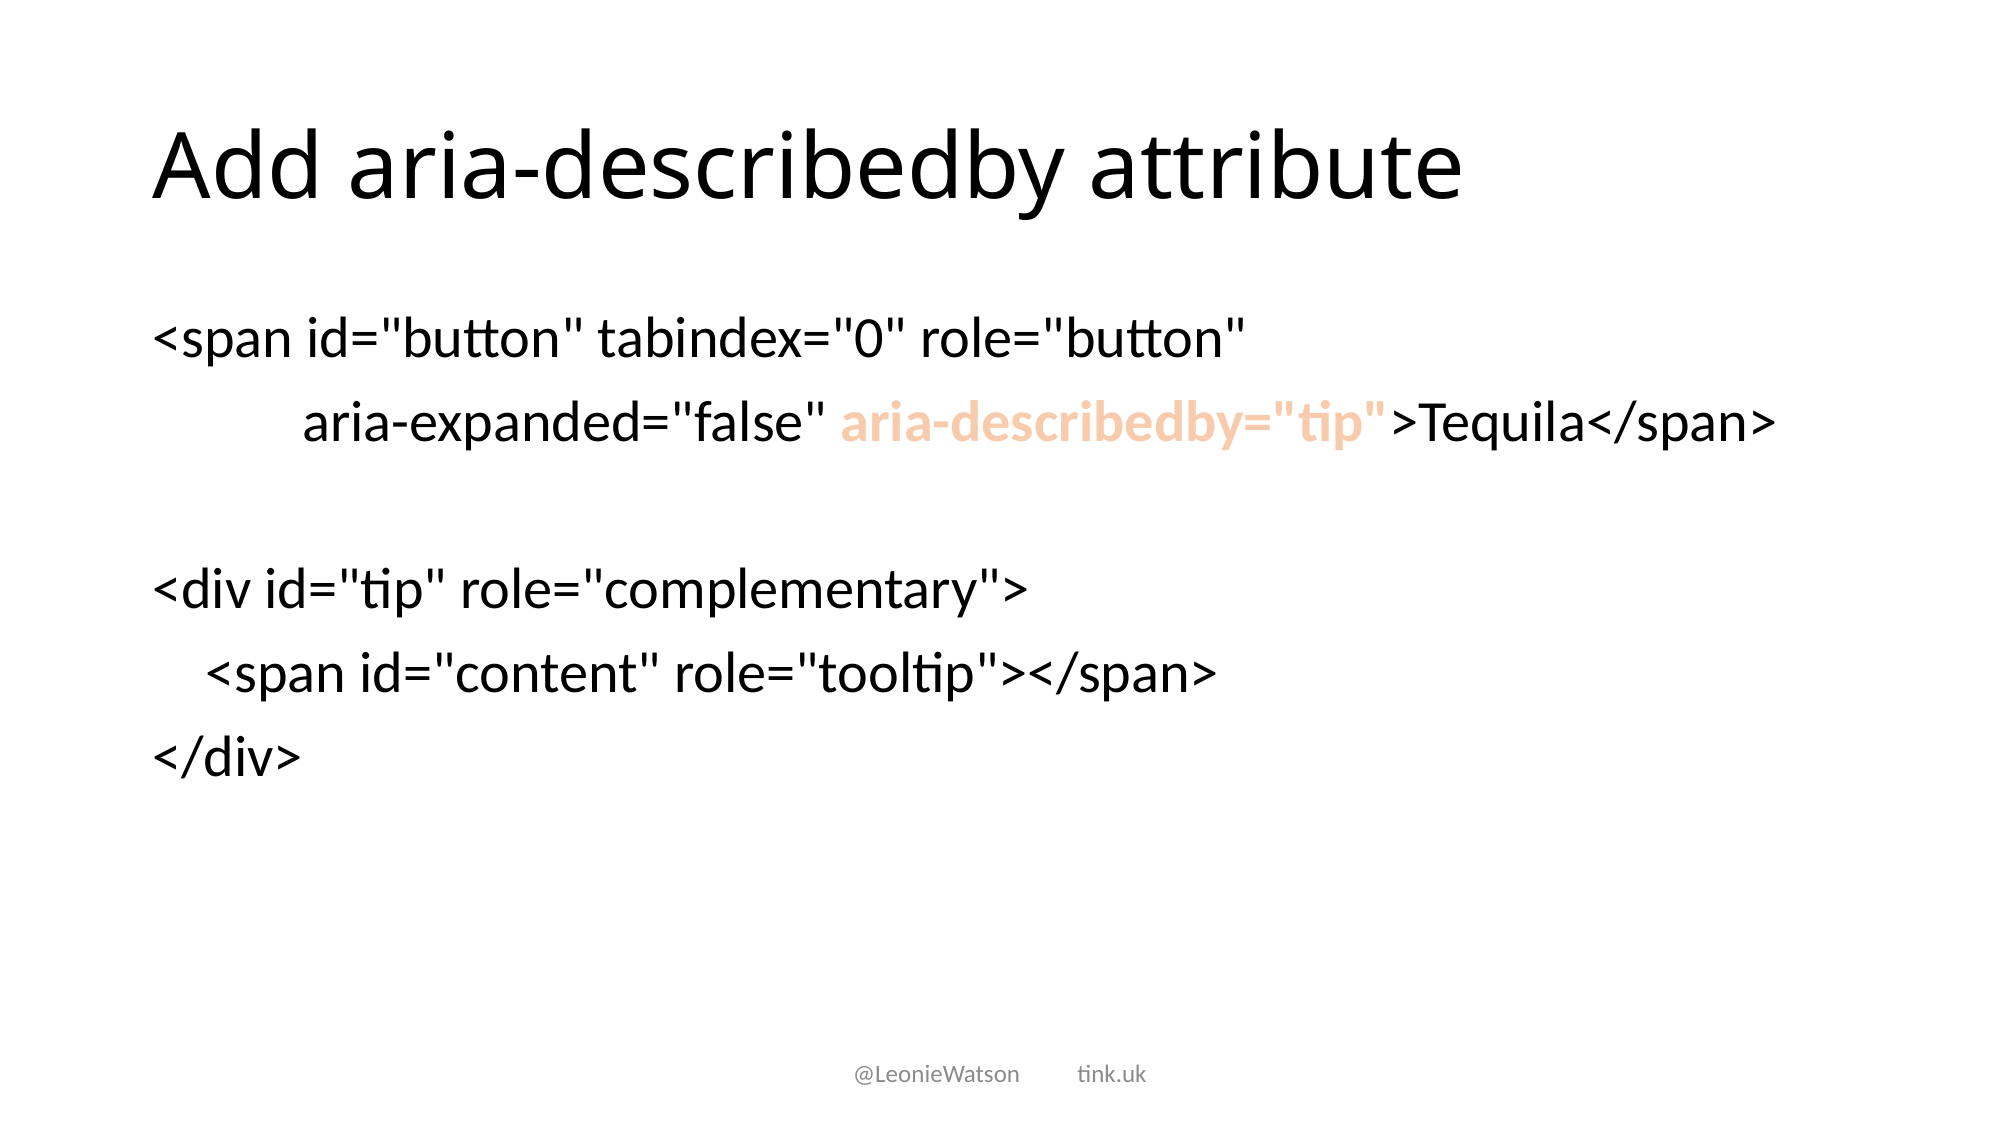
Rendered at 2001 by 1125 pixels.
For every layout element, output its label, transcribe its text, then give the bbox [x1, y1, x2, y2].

footer @LeonieWatson tink.uk [662, 1042, 1338, 1103]
title Add aria-describedby attribute [137, 59, 1863, 278]
list <span id="button" tabindex="0" role="button" aria-expanded="false" aria-describedby="tip">Tequila</span> <div id="tip" role="complementary"> <span id="content" role="tooltip"></span> </div> [137, 299, 1863, 1014]
